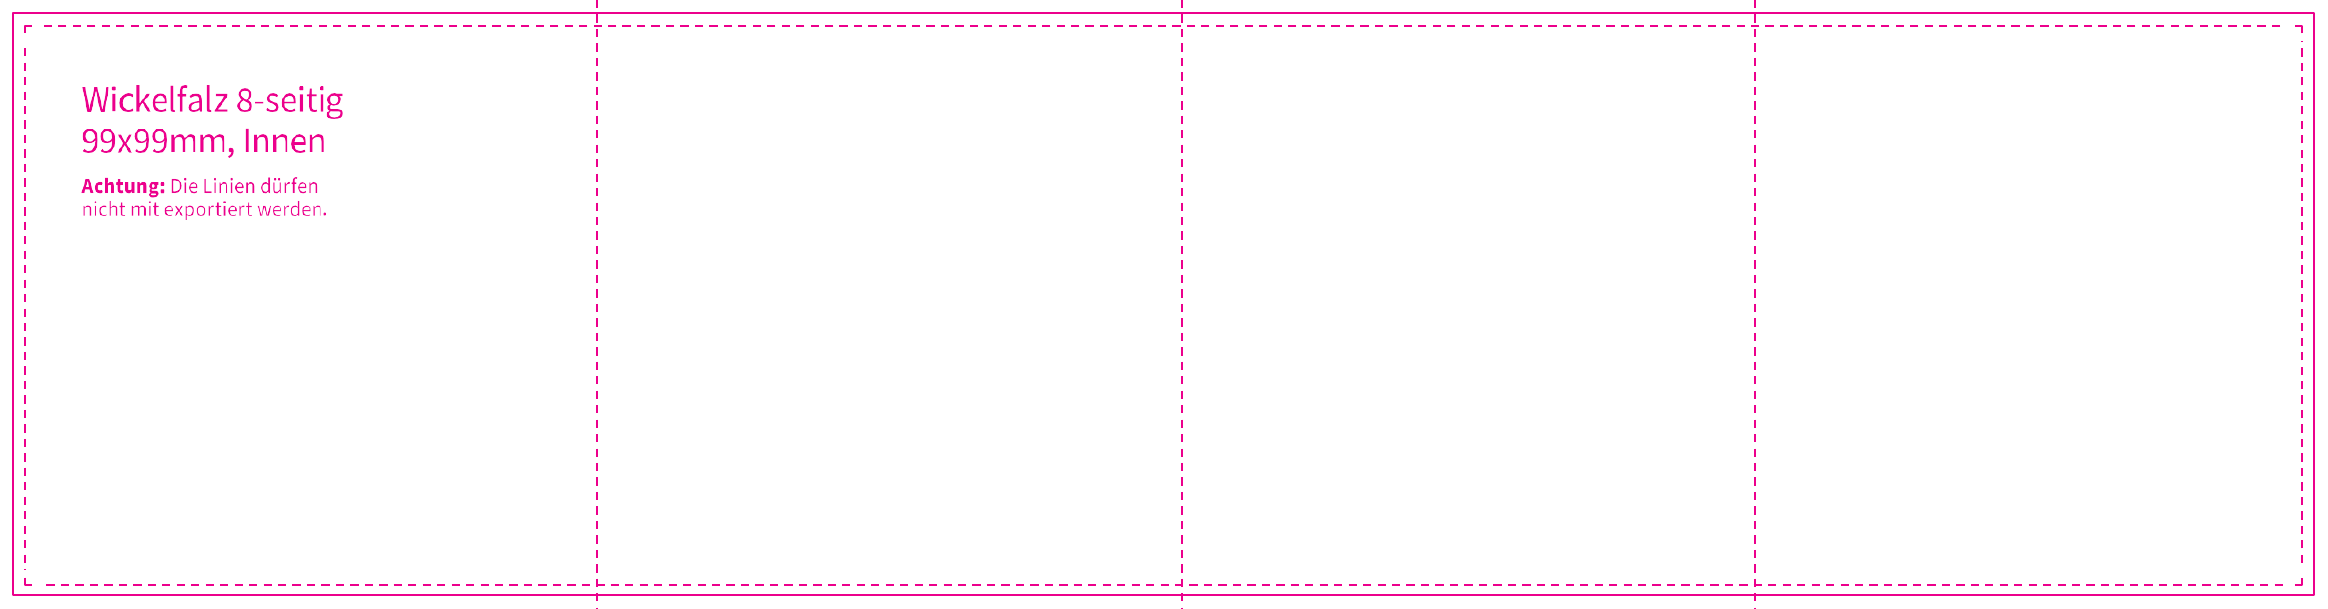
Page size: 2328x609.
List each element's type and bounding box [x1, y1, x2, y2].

text_box [24, 26, 32, 34]
text_box [82, 85, 228, 112]
text_box [236, 86, 343, 120]
text_box [82, 128, 234, 159]
text_box [24, 577, 32, 586]
text_box [245, 128, 324, 153]
text_box [2294, 577, 2303, 586]
text_box [81, 177, 327, 220]
text_box [2294, 26, 2303, 34]
